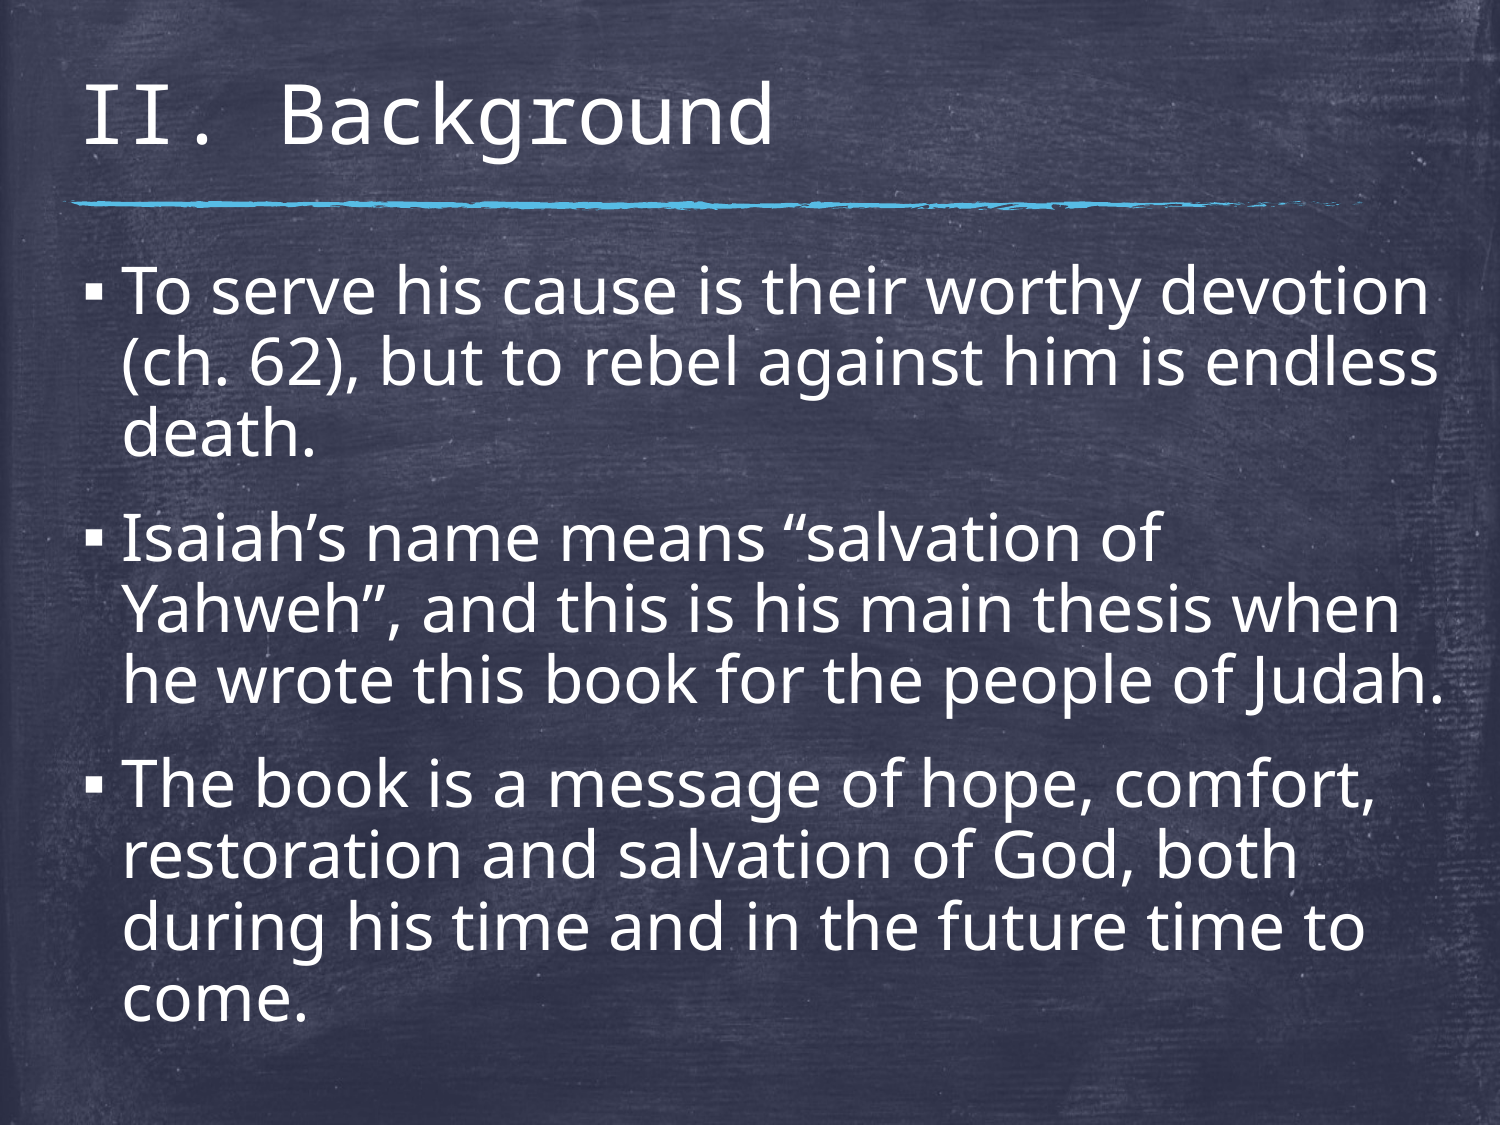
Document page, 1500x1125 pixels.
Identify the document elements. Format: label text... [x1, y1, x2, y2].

list To serve his cause is their worthy devotion (ch. 62), but to rebel against him is endless death. Isaiah’s name means “salvation of Yahweh”, and this is his main thesis when he wrote this book for the people of Judah. The book is a message of hope, comfort, restoration and salvation of God, both during his time and in the future time to come. [67, 249, 1468, 1096]
title II. Background [62, 0, 1298, 171]
